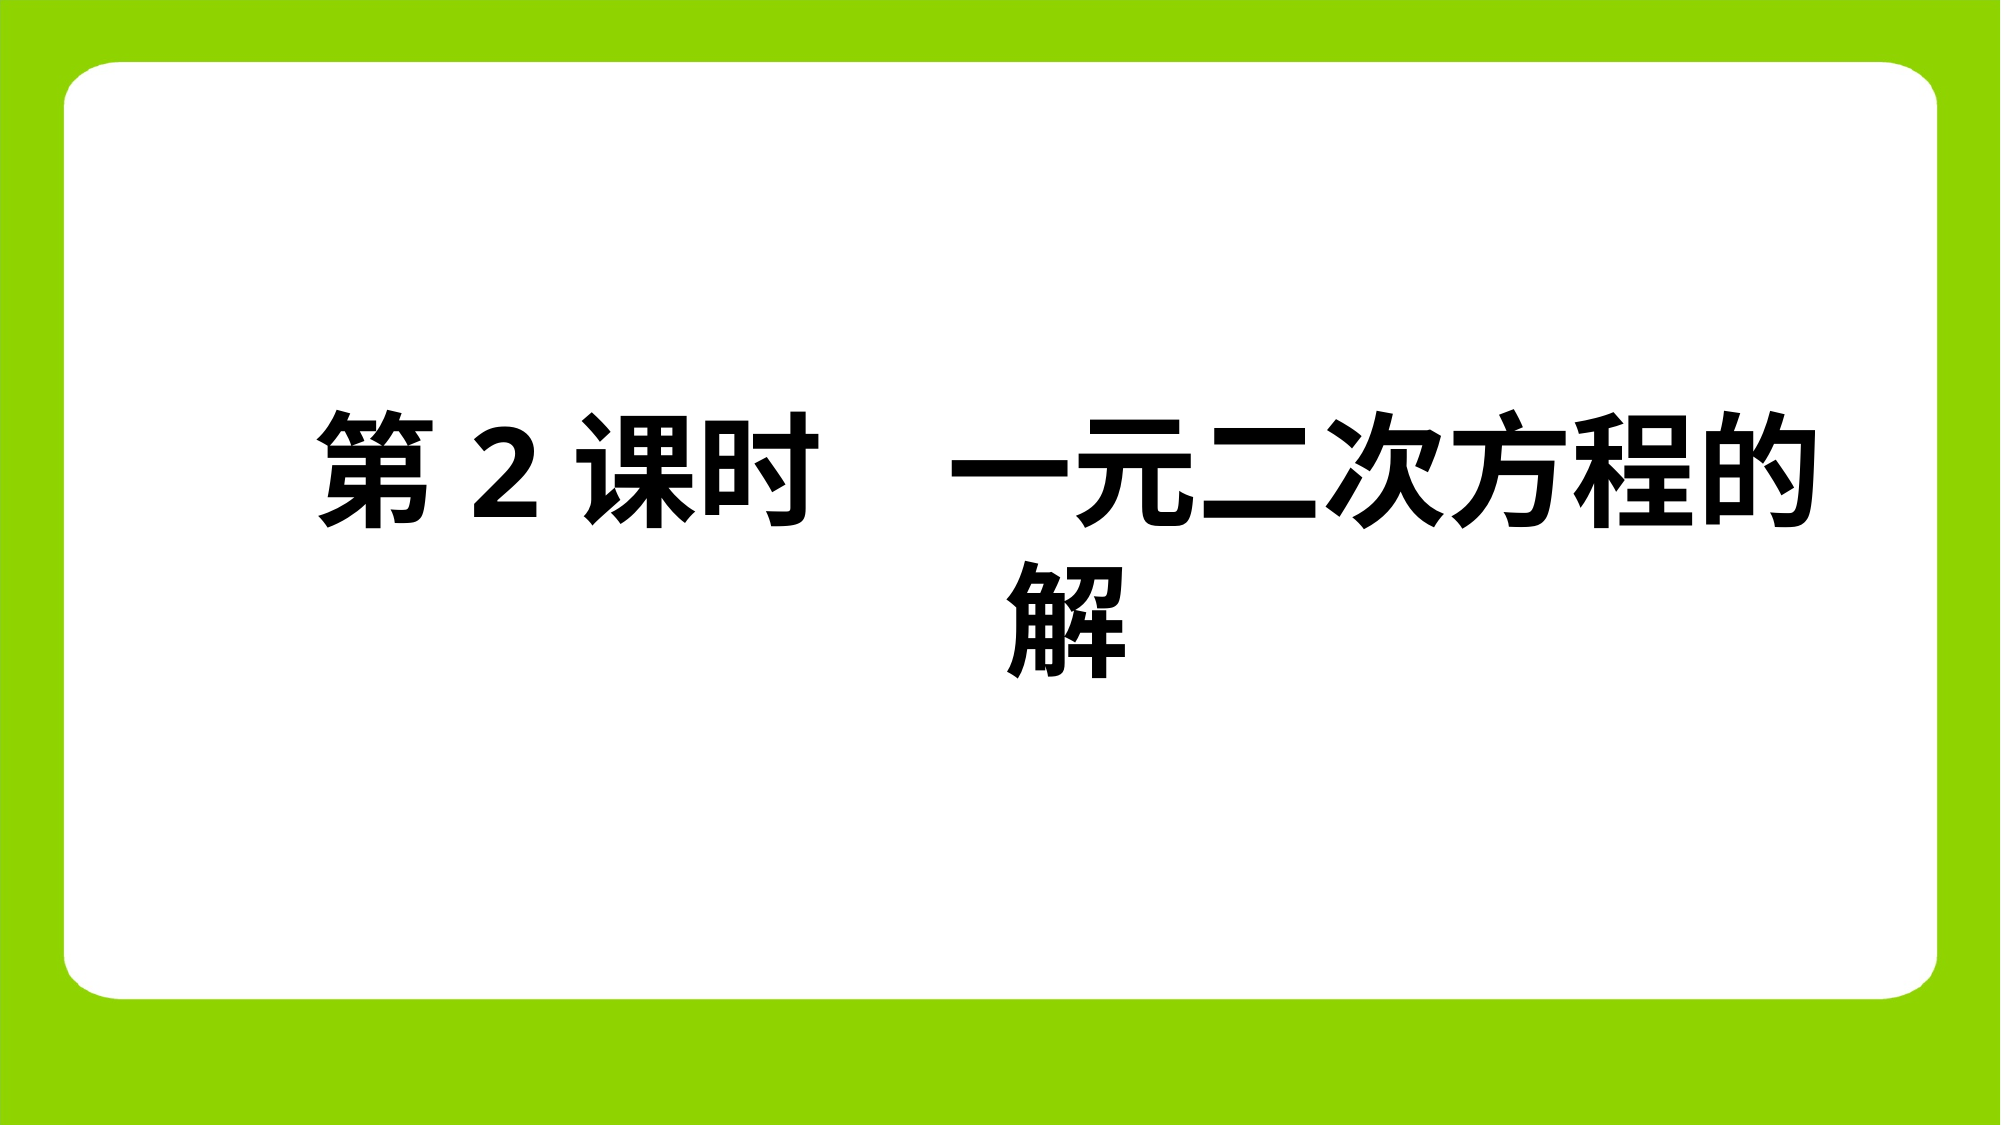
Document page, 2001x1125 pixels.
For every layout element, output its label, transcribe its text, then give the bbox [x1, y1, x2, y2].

picture [0, 0, 2001, 1125]
text_box 第2课时 一元二次方程的解 [255, 385, 1879, 700]
